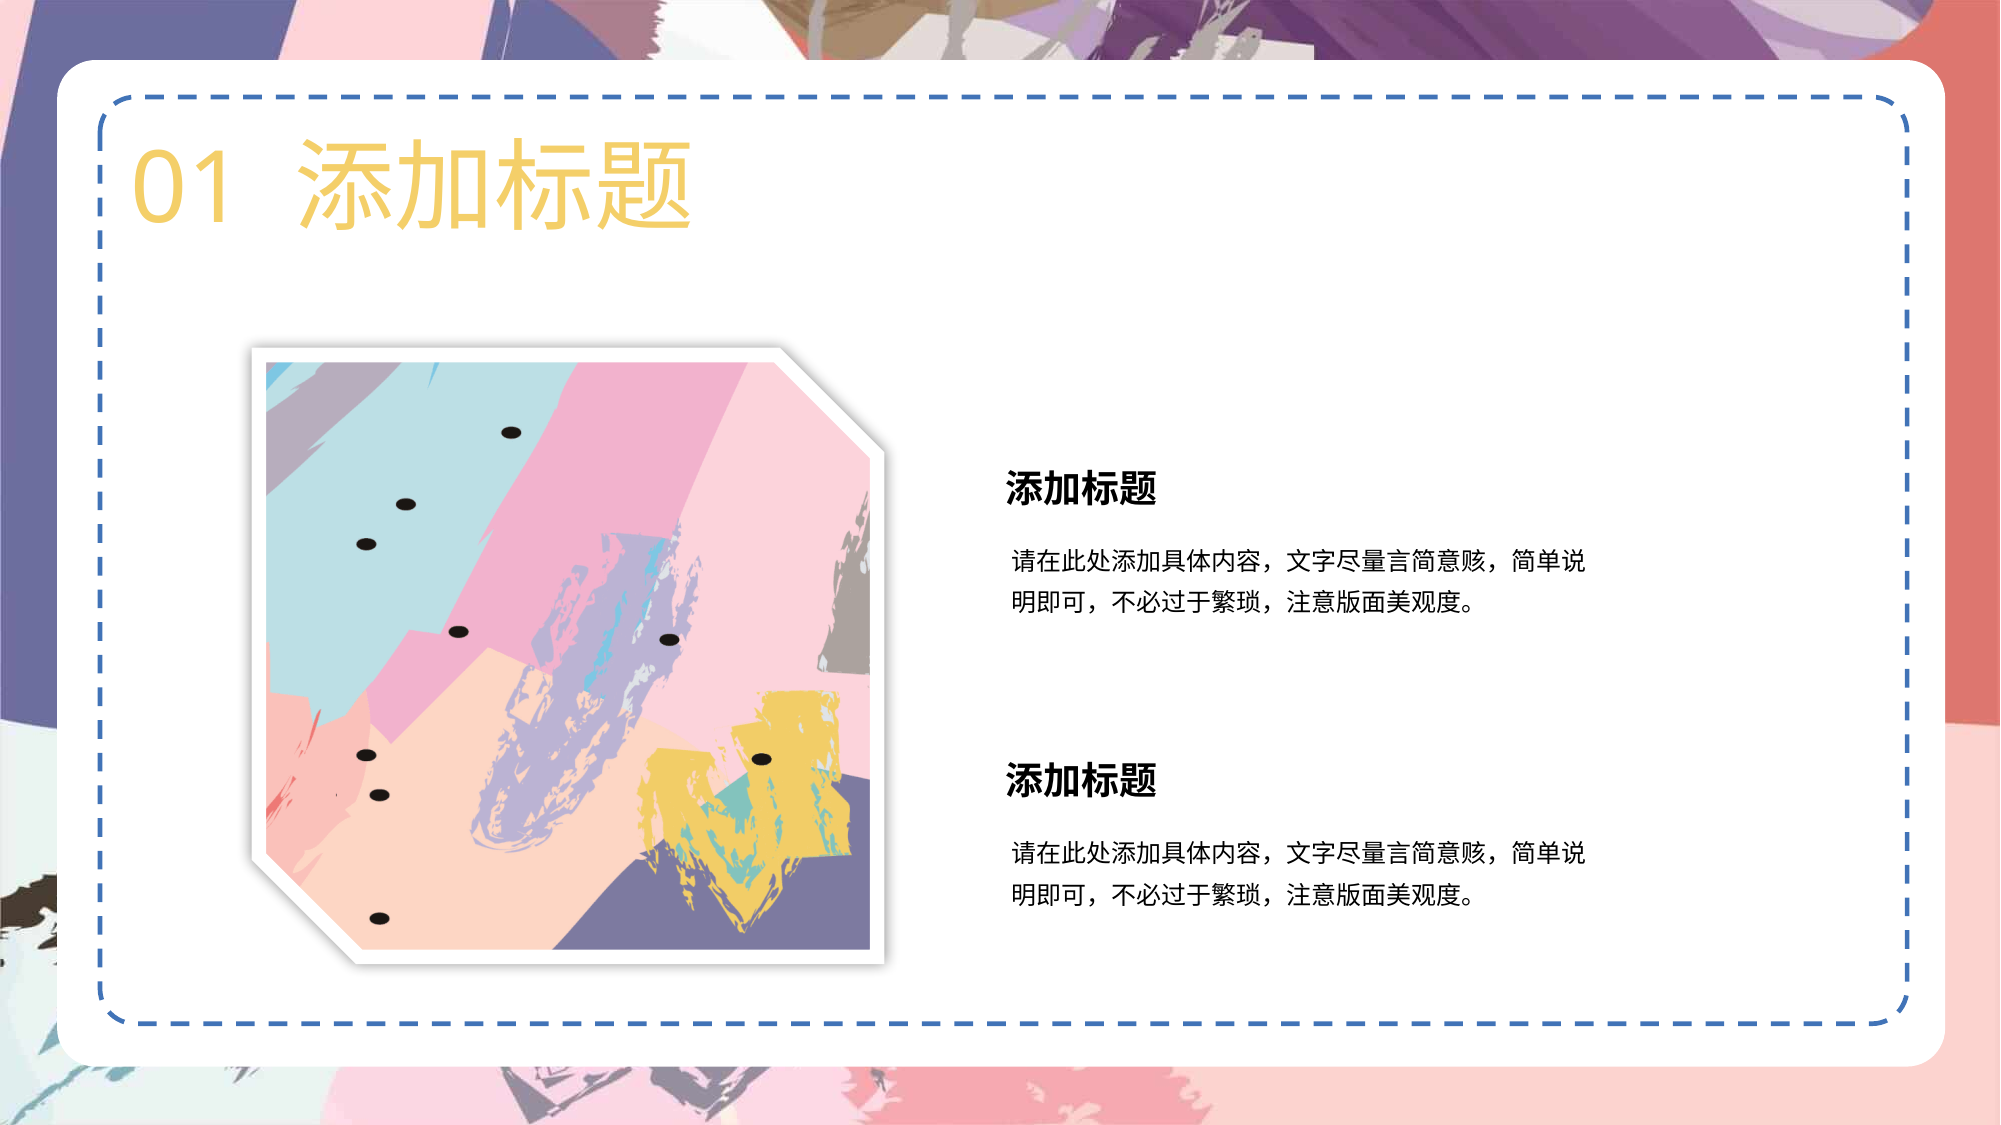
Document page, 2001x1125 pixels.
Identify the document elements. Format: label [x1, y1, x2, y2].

text_box [990, 456, 1607, 665]
text_box [57, 60, 1946, 1067]
picture [0, 0, 2000, 1125]
text_box [990, 749, 1607, 958]
